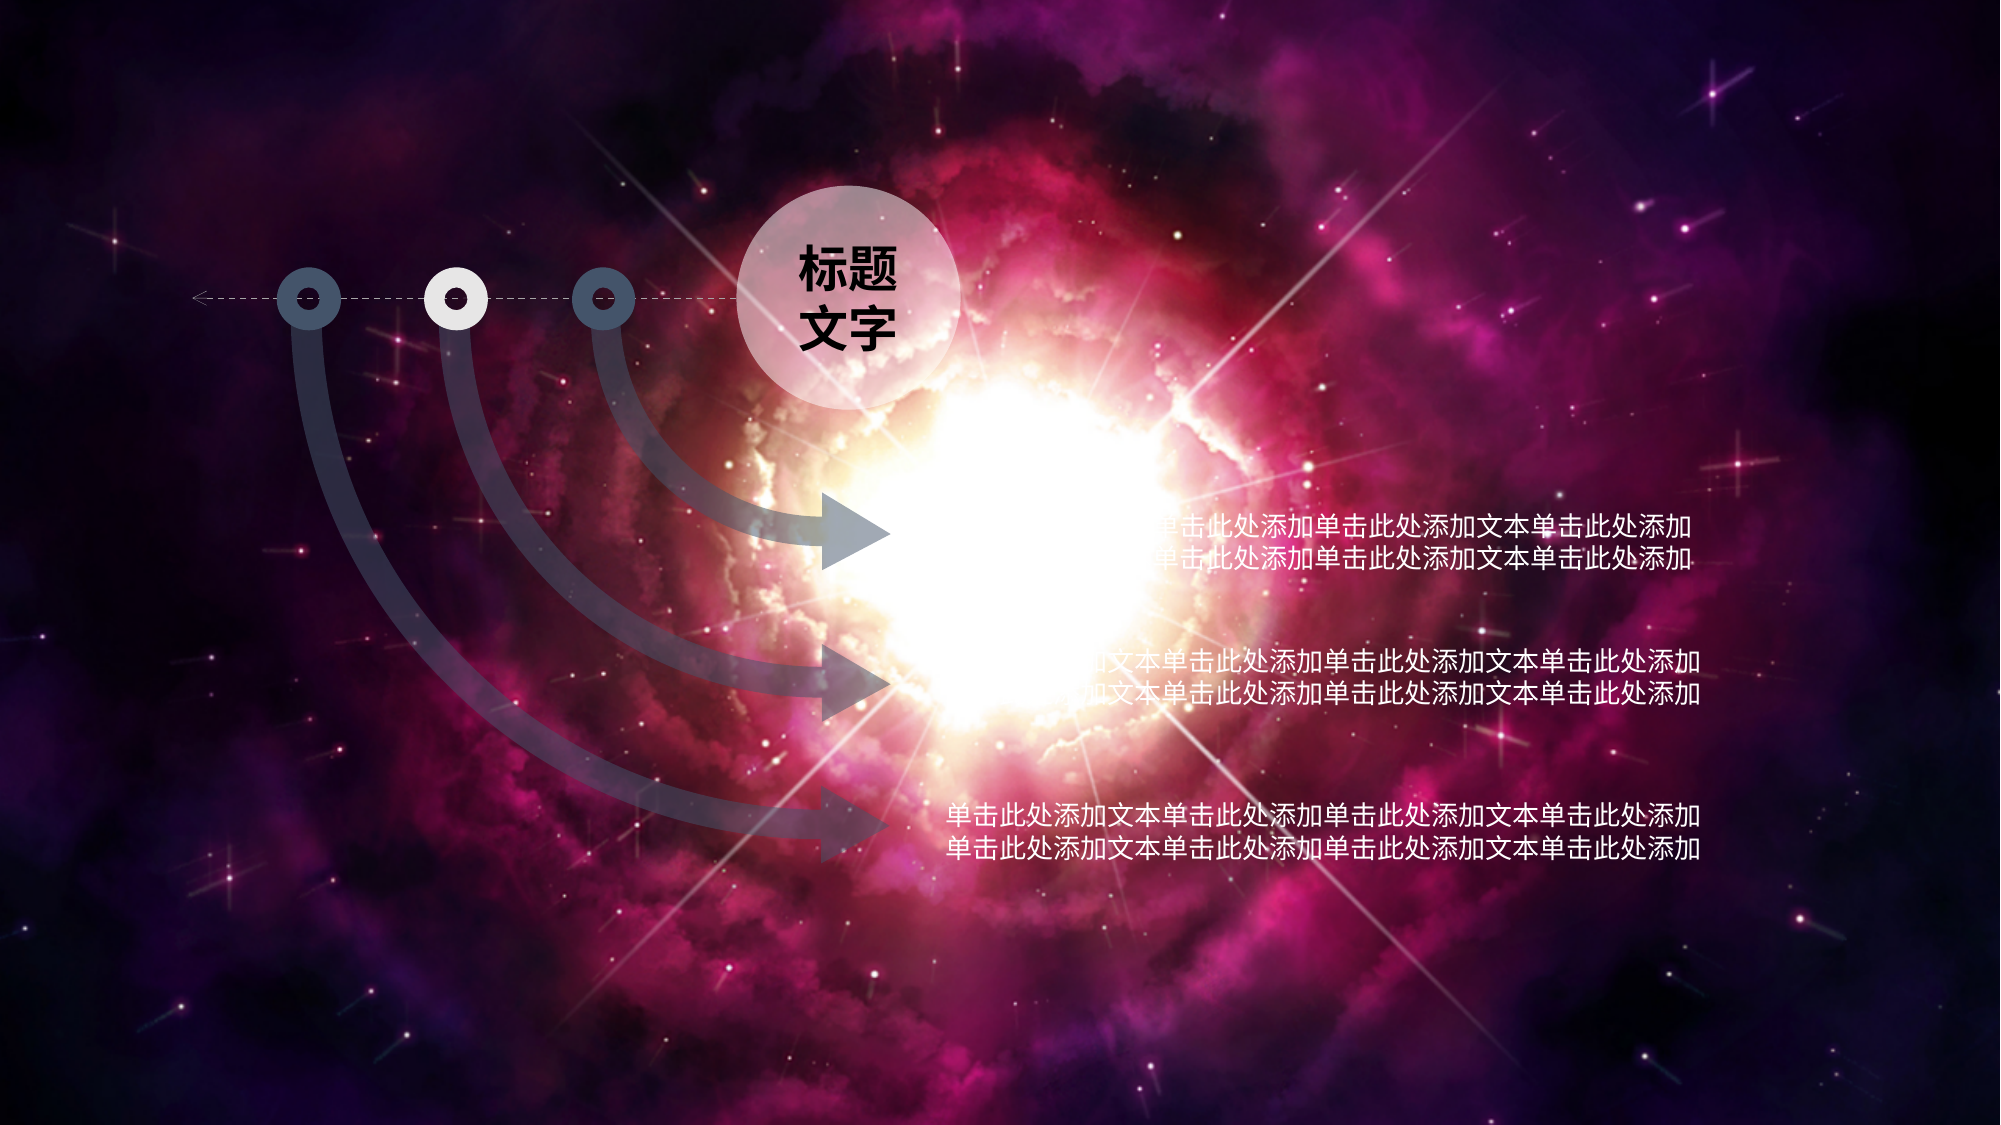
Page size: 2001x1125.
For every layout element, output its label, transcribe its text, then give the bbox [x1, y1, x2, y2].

text_box [590, 327, 893, 572]
text_box [571, 266, 637, 332]
text_box 单击此处添加文本单击此处添加单击此处添加文本单击此处添加 单击此处添加文本单击此处添加单击此处添加文本单击此处添加 [915, 499, 1916, 584]
text_box [423, 266, 489, 332]
text_box 单击此处添加文本单击此处添加单击此处添加文本单击此处添加 单击此处添加文本单击此处添加单击此处添加文本单击此处添加 [925, 634, 1926, 720]
text_box [275, 266, 343, 332]
text_box [289, 326, 892, 866]
text_box 标题文字 [735, 184, 962, 411]
text_box [437, 326, 893, 724]
picture [0, 0, 2000, 1125]
text_box [192, 290, 213, 306]
text_box 单击此处添加文本单击此处添加单击此处添加文本单击此处添加 单击此处添加文本单击此处添加单击此处添加文本单击此处添加 [925, 788, 1926, 874]
